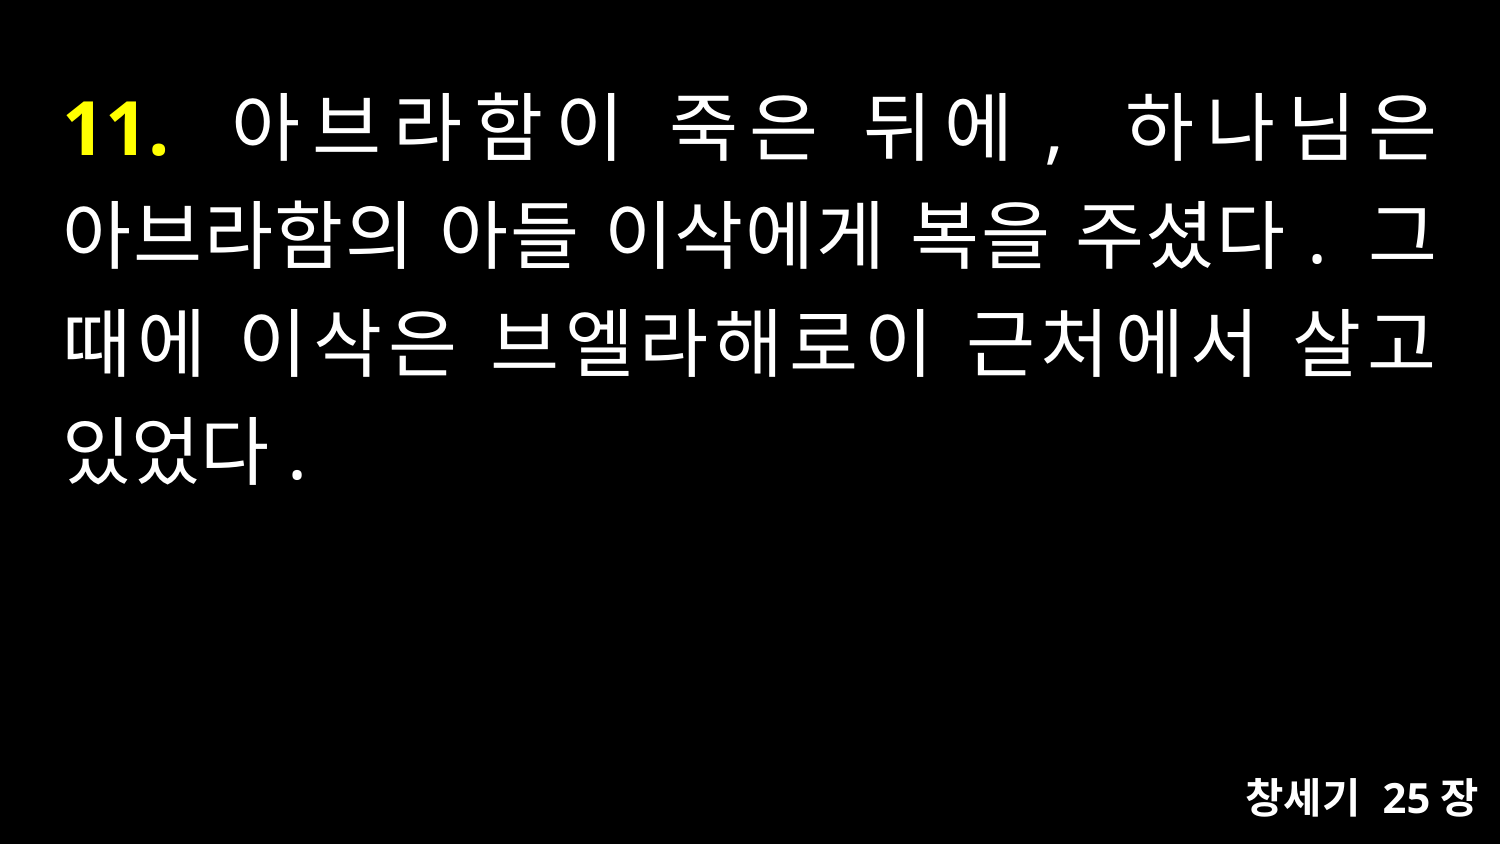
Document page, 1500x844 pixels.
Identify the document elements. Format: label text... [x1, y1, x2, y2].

title 11. 아브라함이 죽은 뒤에, 하나님은 아브라함의 아들 이삭에게 복을 주셨다. 그 때에 이삭은 브엘라해로이 근처에서 살고 있었다. [0, 0, 1500, 844]
subtitle 창세기 25장 [916, 770, 1500, 844]
